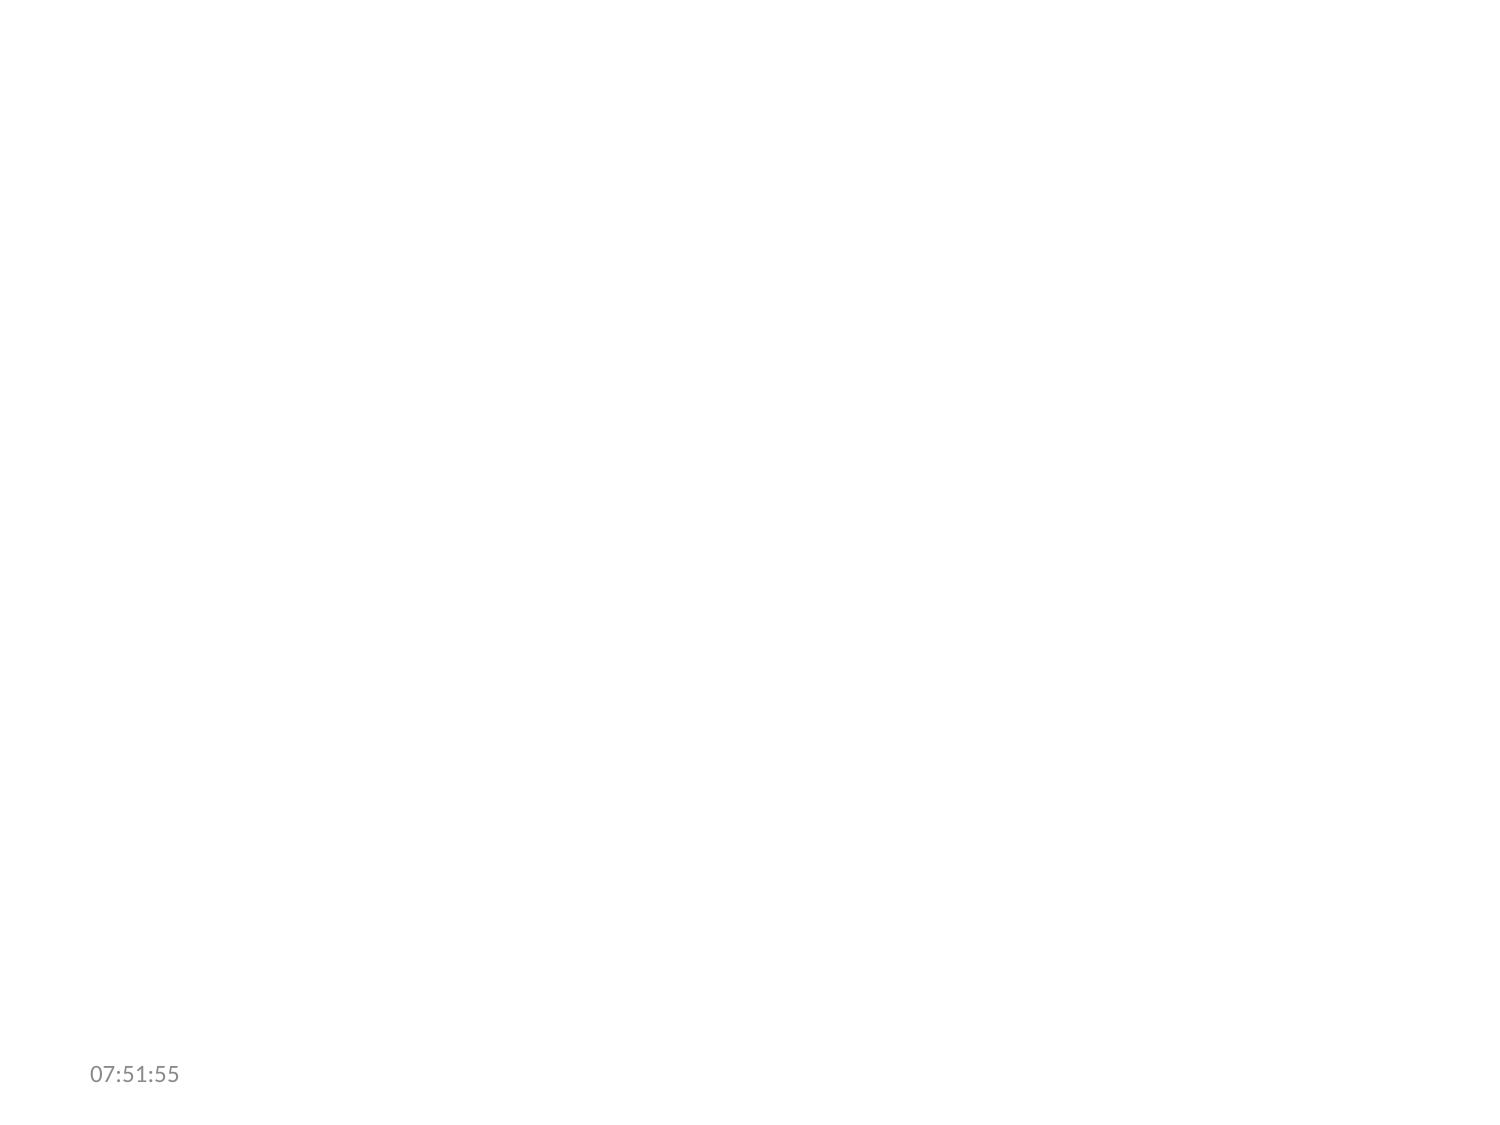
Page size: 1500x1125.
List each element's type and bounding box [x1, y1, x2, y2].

slide_number [75, 1042, 425, 1103]
